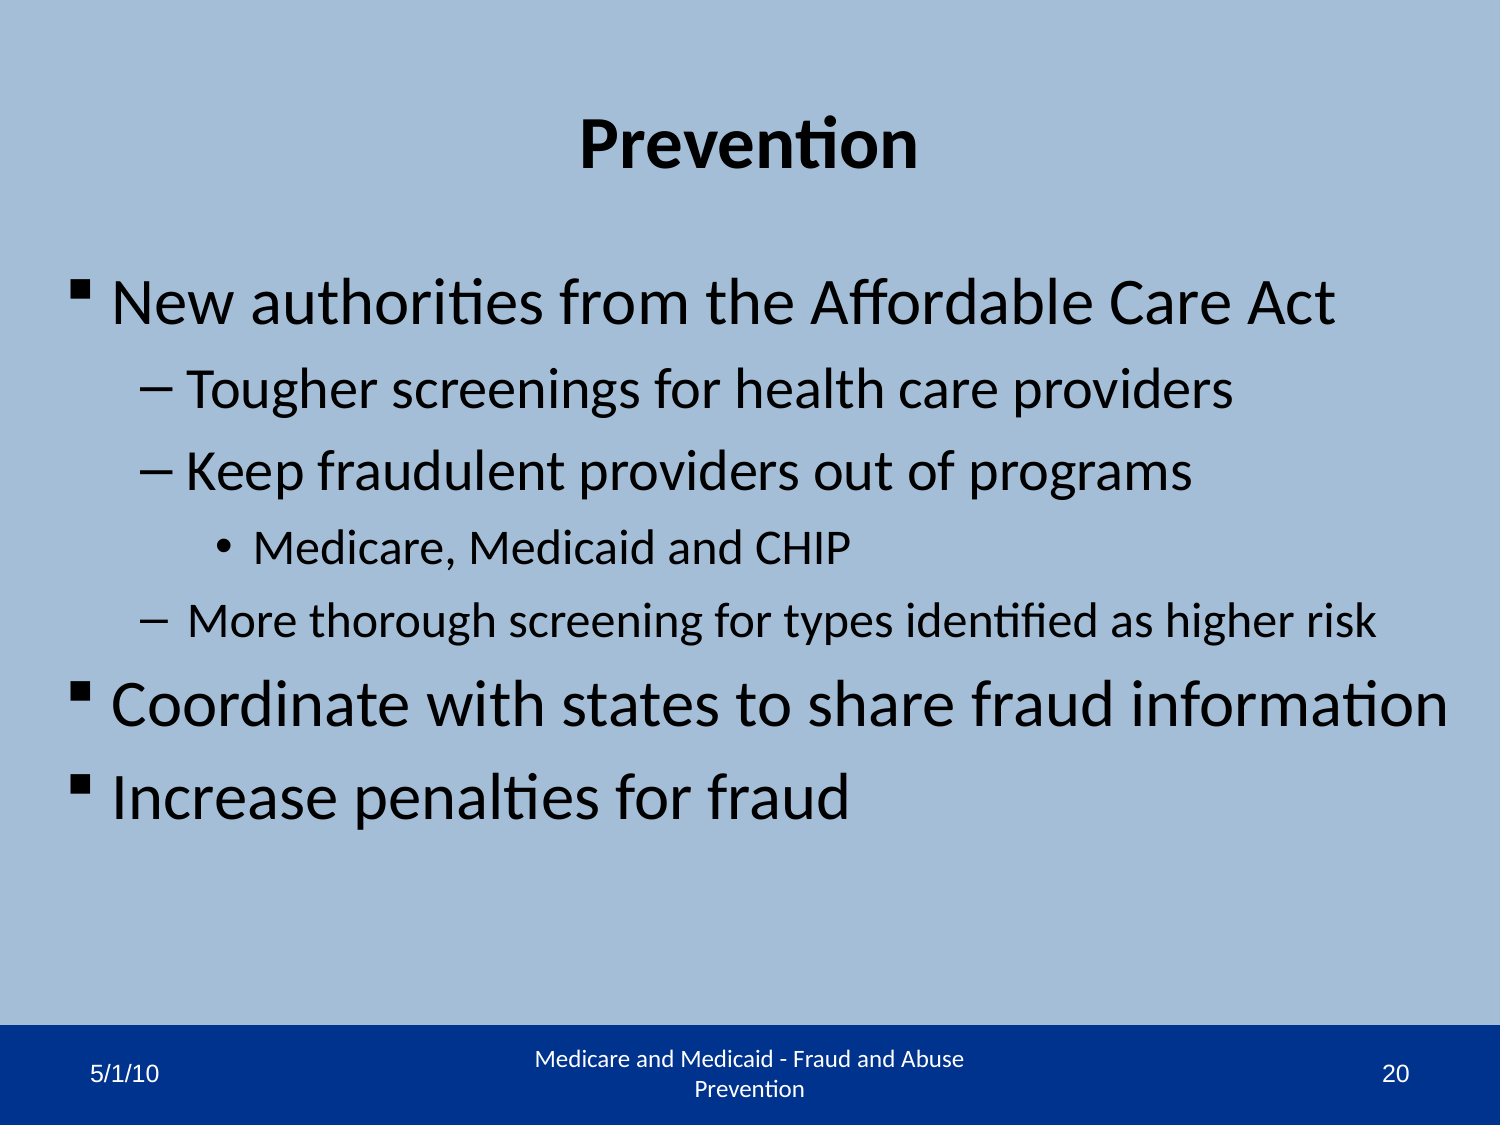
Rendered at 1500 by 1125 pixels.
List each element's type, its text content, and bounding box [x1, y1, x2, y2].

footer Medicare and Medicaid - Fraud and Abuse Prevention [462, 1042, 1038, 1103]
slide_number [75, 1042, 425, 1103]
title Prevention [74, 44, 1426, 233]
slide_number 20 [1074, 1042, 1425, 1103]
list New authorities from the Affordable Care Act Tougher screenings for health care providers Keep fraudulent providers out of programs Medicare, Medicaid and CHIP More thorough screening for types identified as higher risk Coordinate with states to share fraud information Increase penalties for fraud [49, 249, 1500, 1006]
